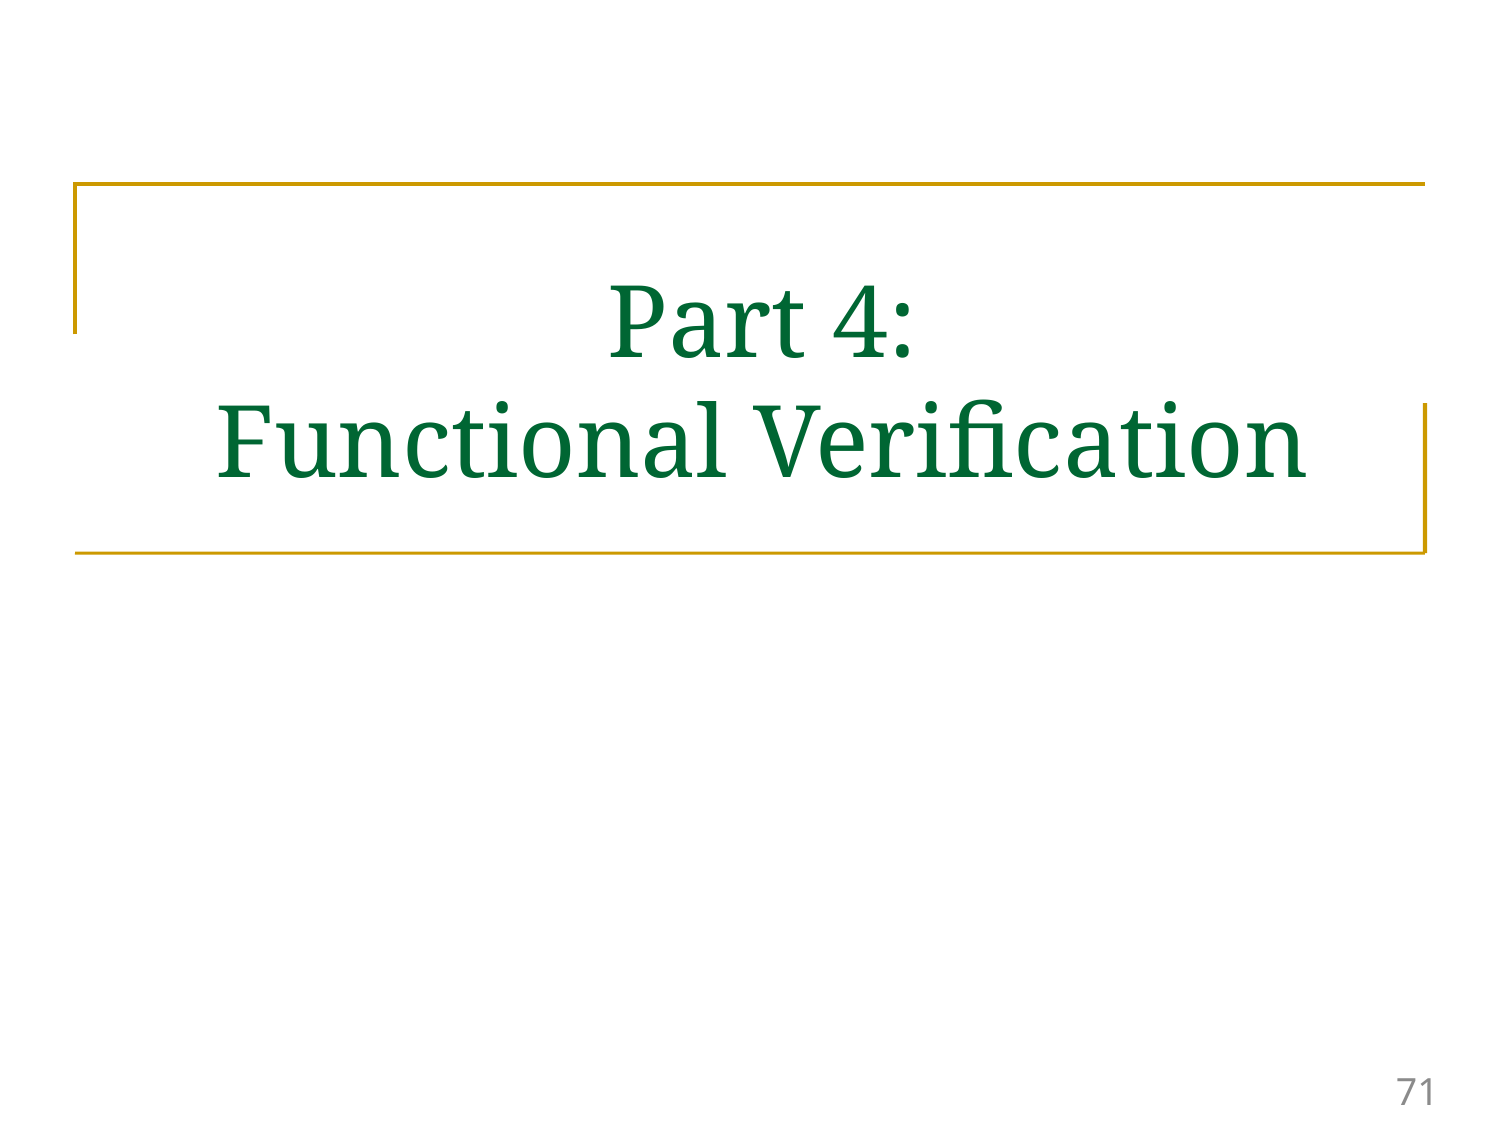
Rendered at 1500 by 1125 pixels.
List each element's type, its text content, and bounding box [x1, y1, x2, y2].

title Part 4: Functional Verification [112, 249, 1413, 538]
slide_number 71 [1116, 1063, 1454, 1124]
